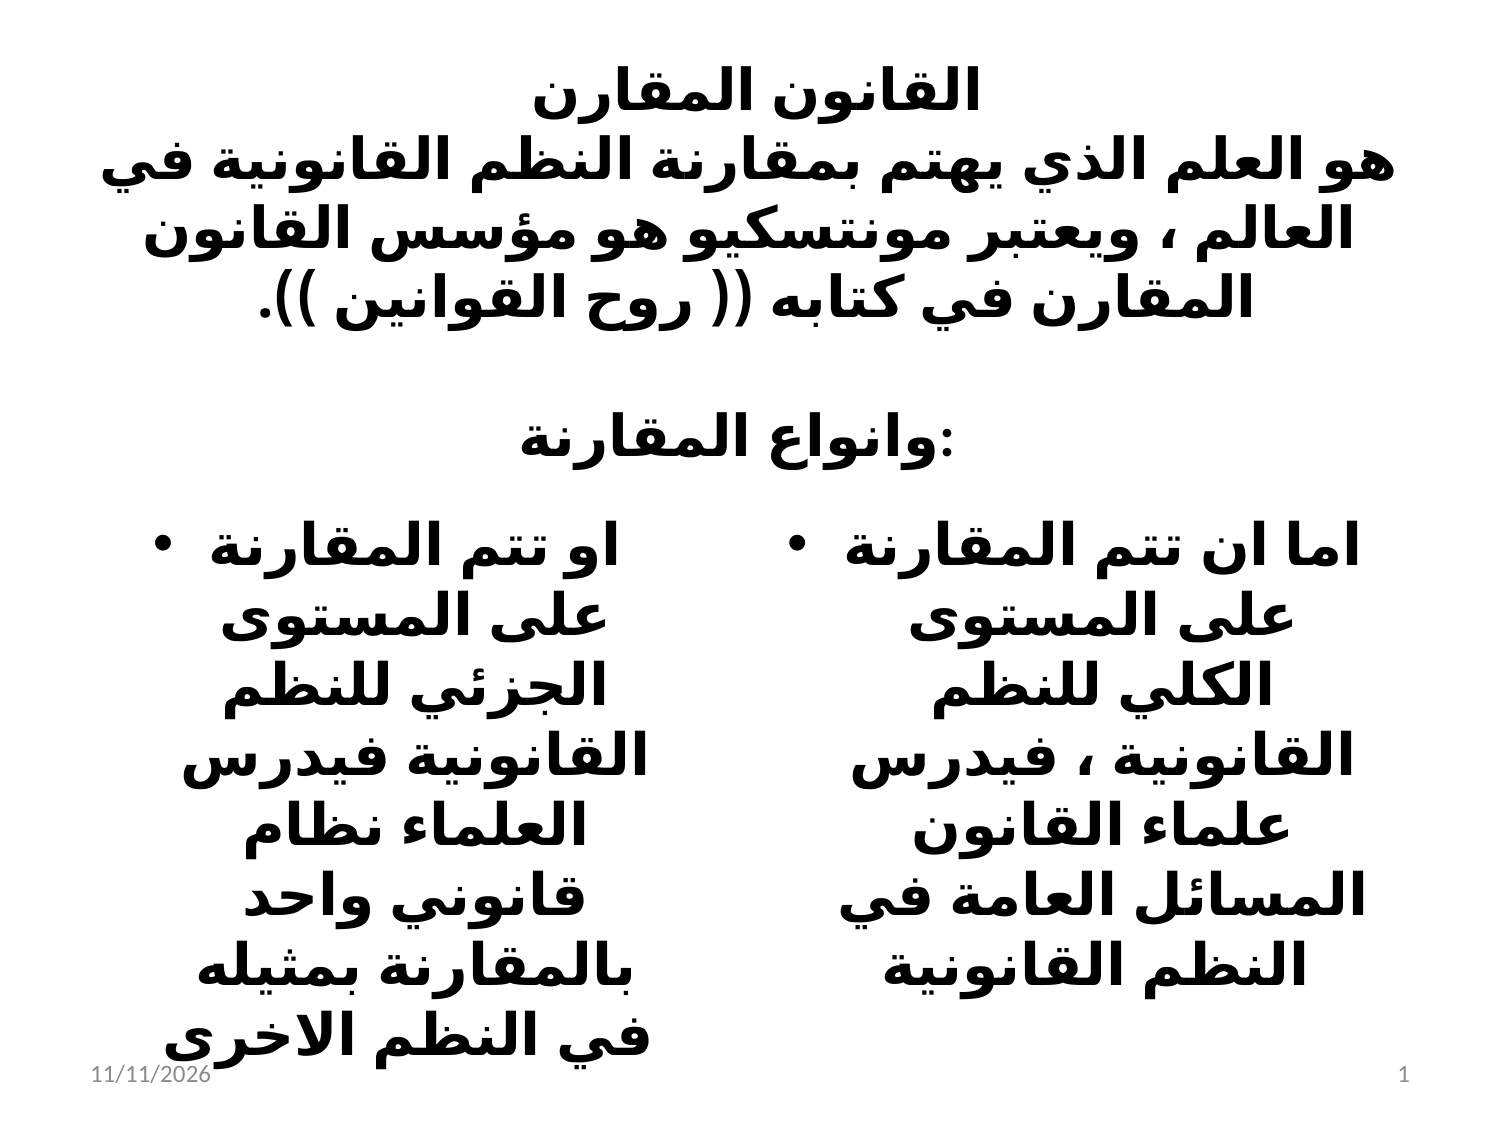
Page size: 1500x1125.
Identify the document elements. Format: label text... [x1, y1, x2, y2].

slide_number 1 [1074, 1042, 1425, 1103]
title القانون المقارن هو العلم الذي يهتم بمقارنة النظم القانونية في العالم ، ويعتبر مونتسكيو هو مؤسس القانون المقارن في كتابه (( روح القوانين )). وانواع المقارنة: [75, 45, 1425, 475]
list اما ان تتم المقارنة على المستوى الكلي للنظم القانونية ، فيدرس علماء القانون المسائل العامة في النظم القانونية [762, 500, 1388, 1005]
list او تتم المقارنة على المستوى الجزئي للنظم القانونية فيدرس العلماء نظام قانوني واحد بالمقارنة بمثيله في النظم الاخرى [75, 500, 700, 1005]
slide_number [75, 1042, 425, 1103]
